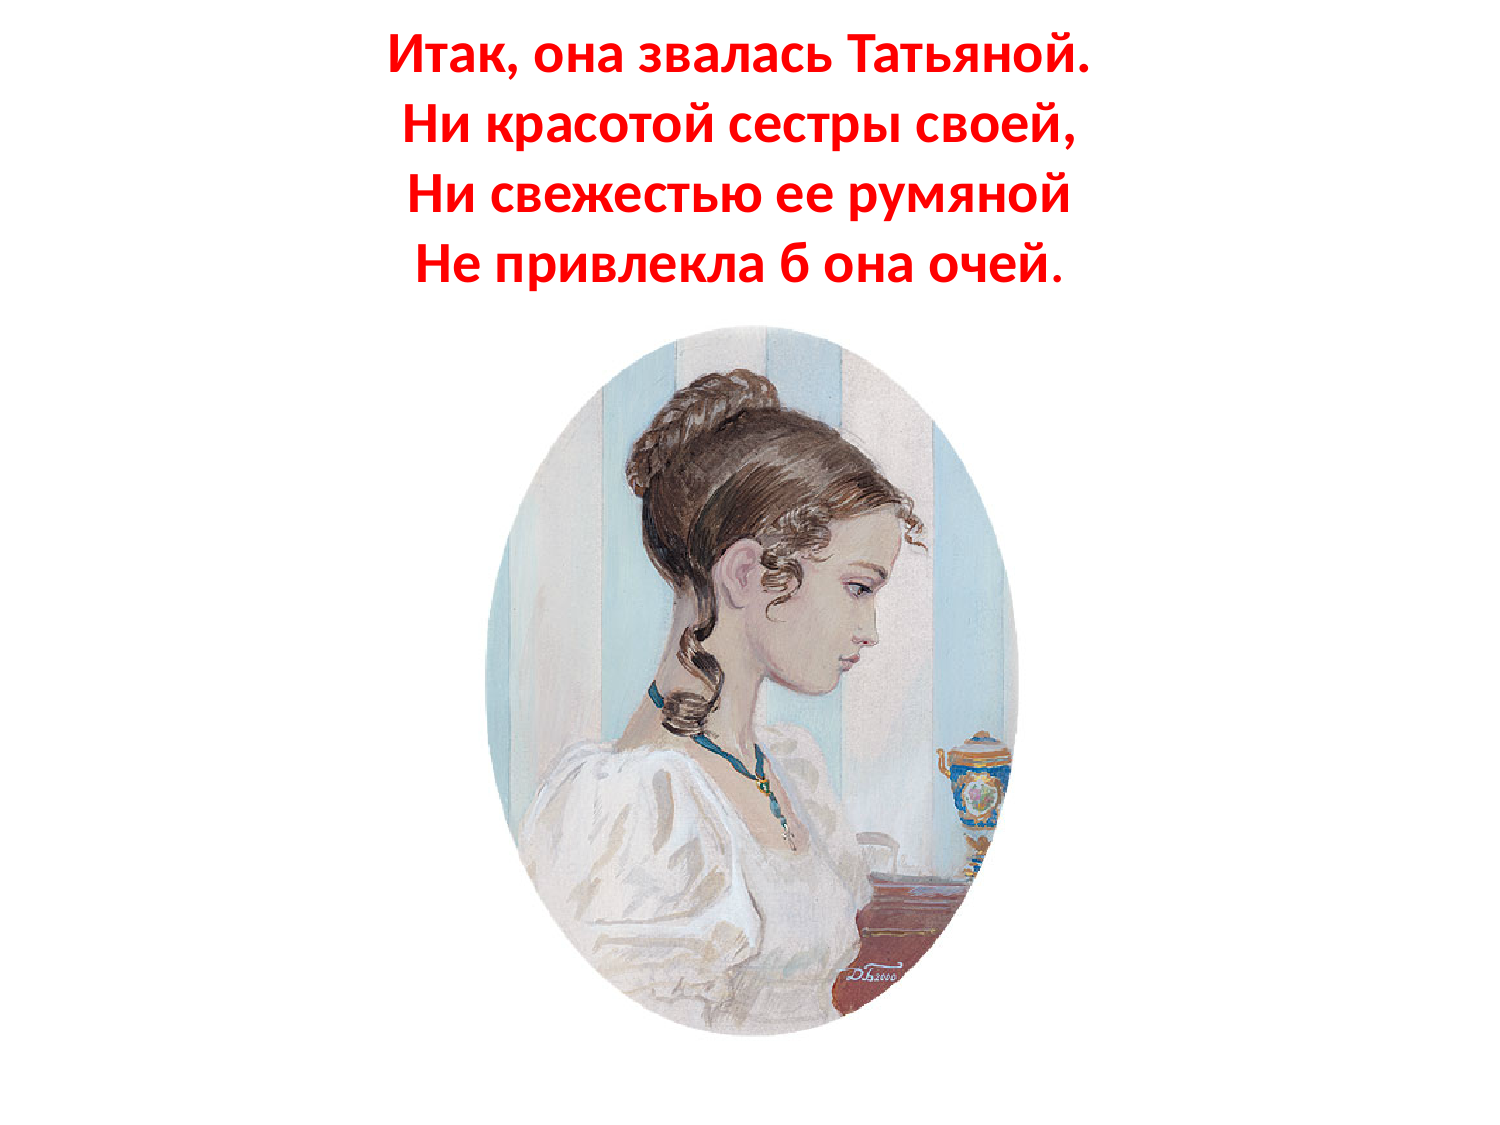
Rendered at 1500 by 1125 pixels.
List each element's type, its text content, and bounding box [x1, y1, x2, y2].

title Итак, она звалась Татьяной. Ни красотой сестры своей, Ни свежестью ее румяной Не привлекла б она очей. [64, 42, 1415, 327]
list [457, 308, 1043, 1060]
